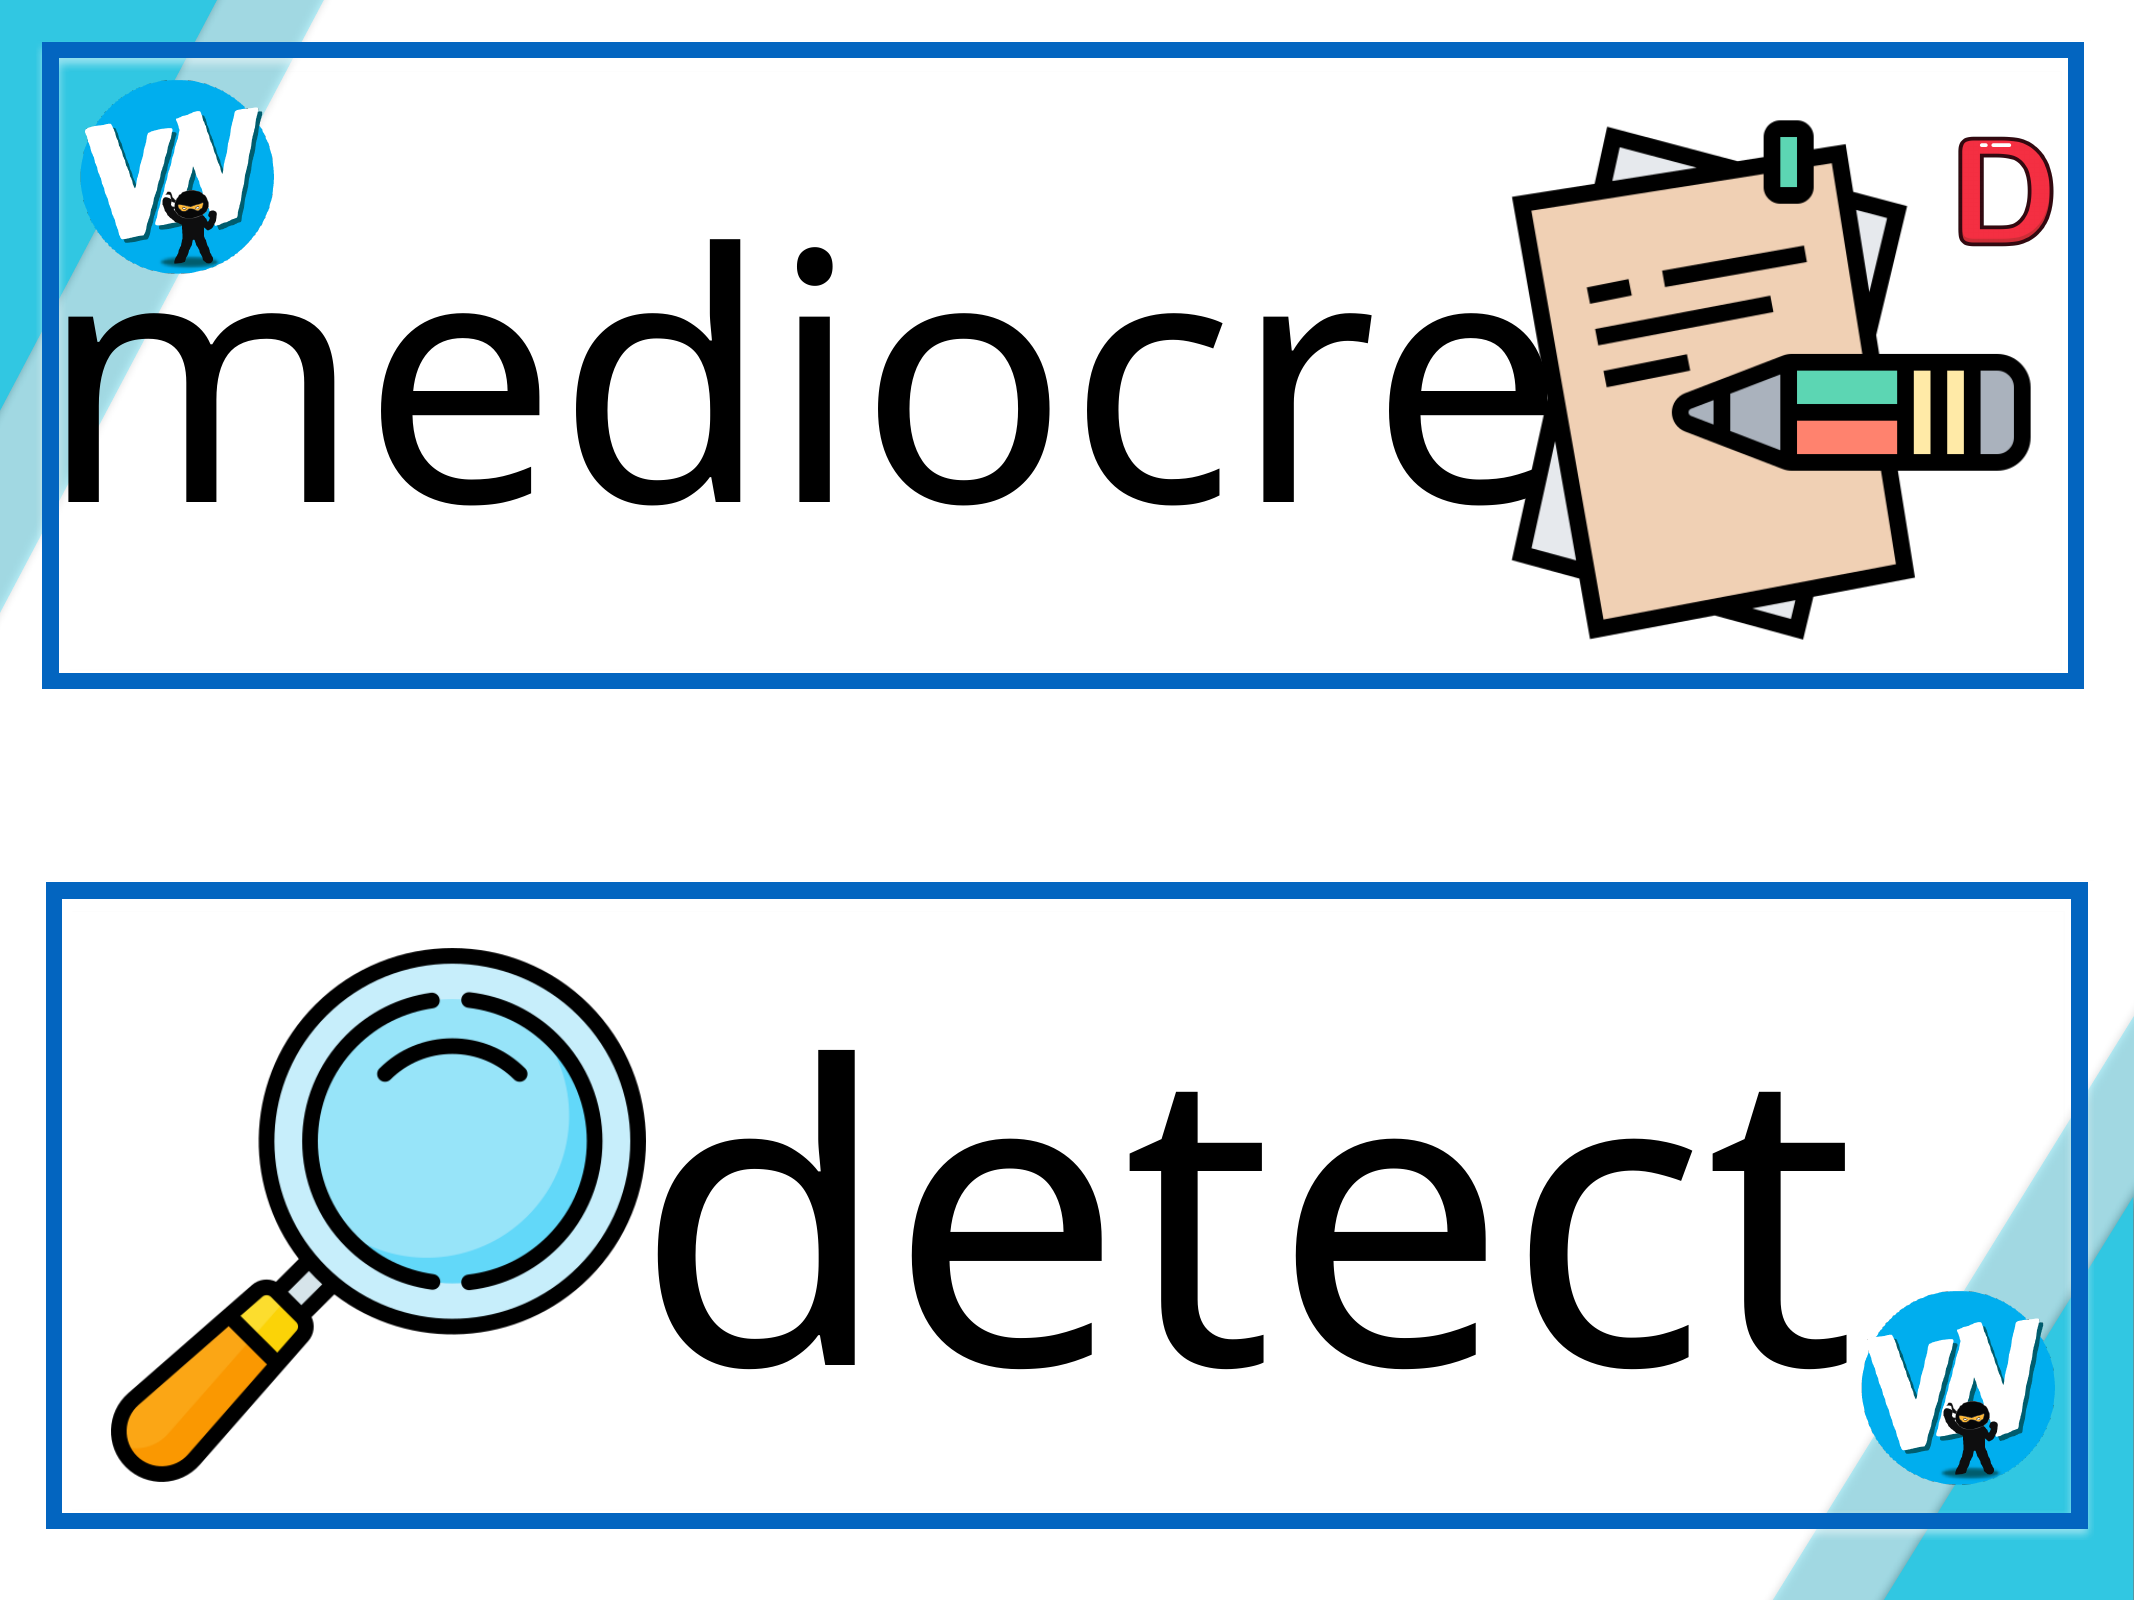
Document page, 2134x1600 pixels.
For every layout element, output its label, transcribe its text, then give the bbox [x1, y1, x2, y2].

text_box mediocre [92, 148, 1500, 580]
picture [111, 947, 646, 1482]
text_box [92, 580, 1956, 681]
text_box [1963, 235, 2134, 1600]
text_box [0, 0, 81, 1544]
text_box detect [647, 942, 1956, 1457]
picture [1504, 112, 2065, 647]
picture [57, 77, 299, 278]
text_box [92, 890, 1956, 1522]
text_box [92, 50, 2076, 227]
picture [1837, 1288, 2080, 1488]
